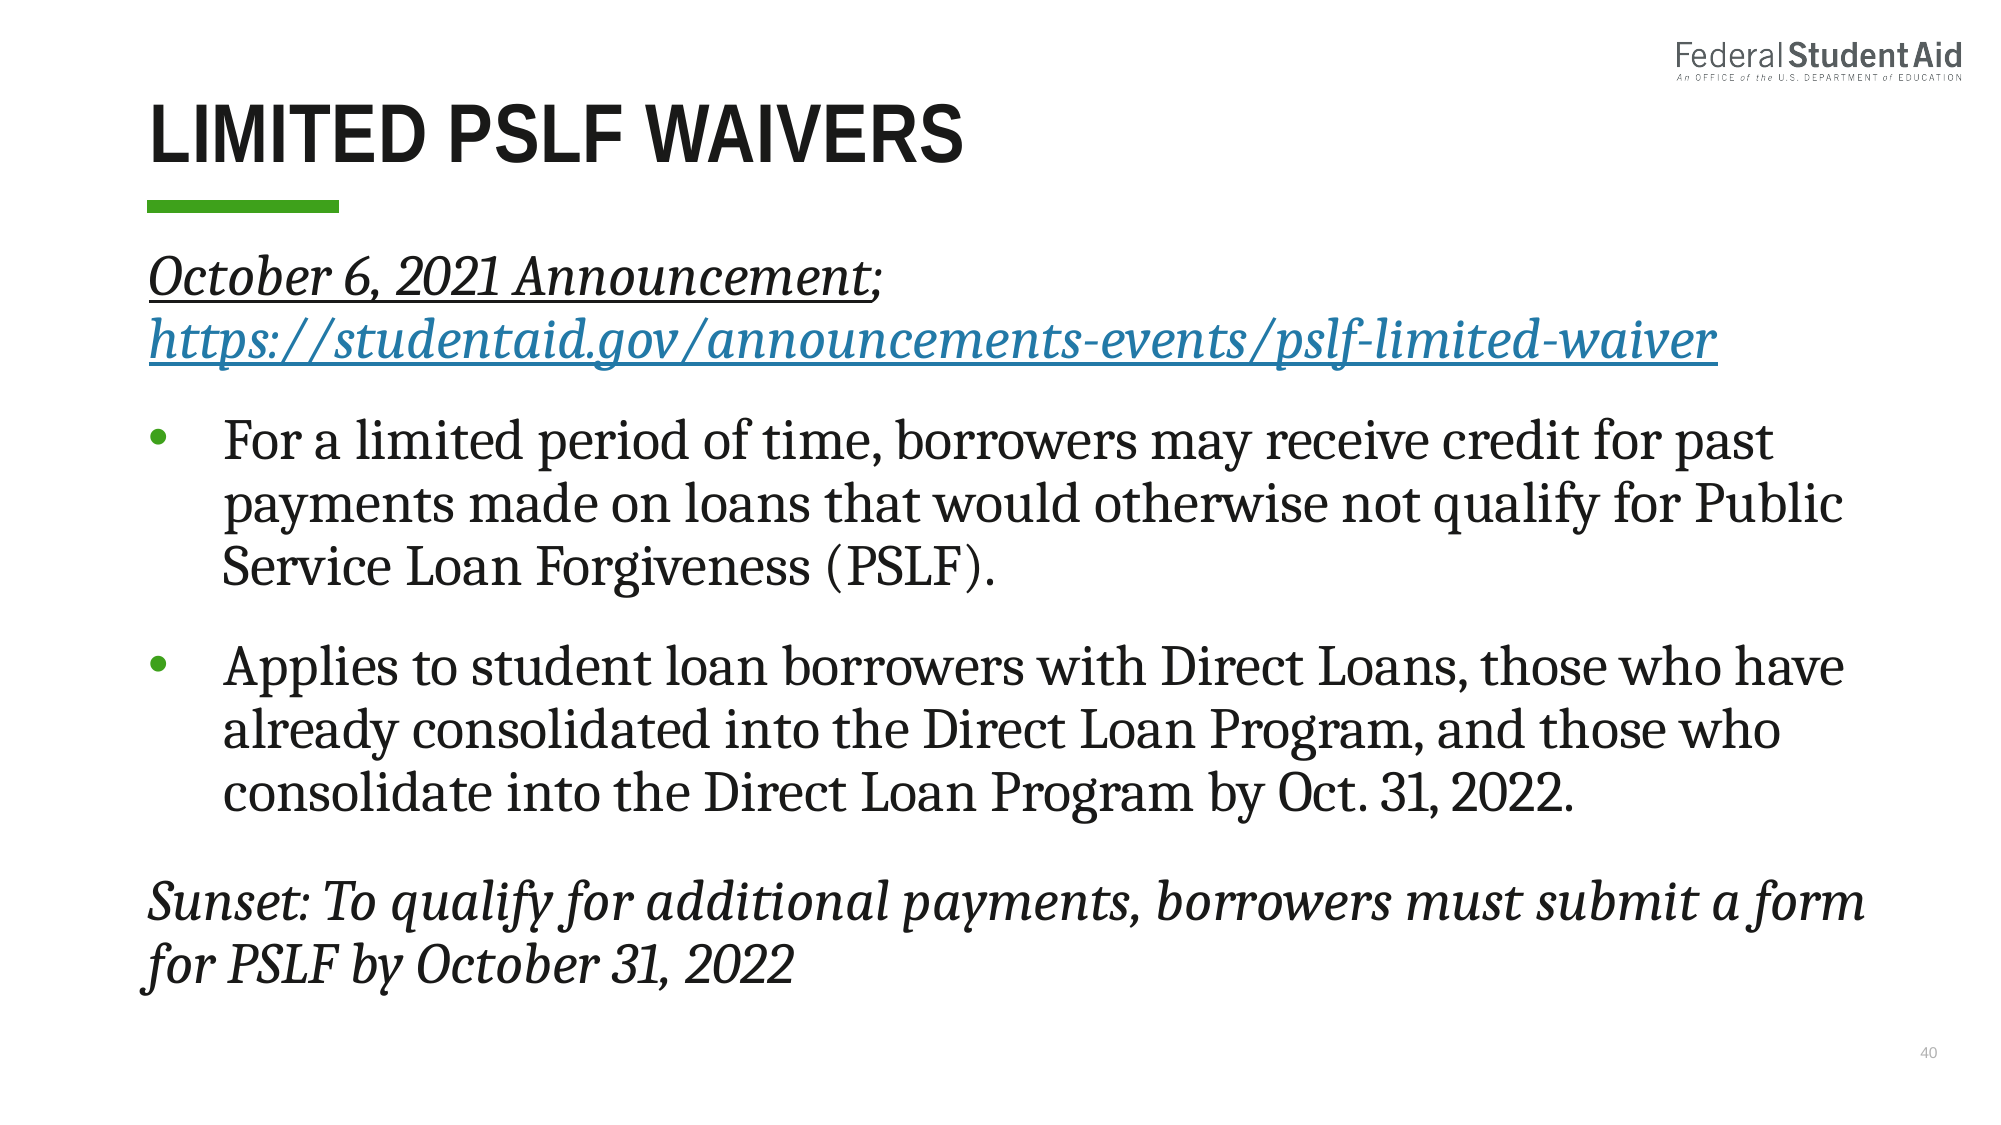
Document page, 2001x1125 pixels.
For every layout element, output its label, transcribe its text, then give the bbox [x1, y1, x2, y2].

list October 6, 2021 Announcement; https://studentaid.gov/announcements-events/pslf-limited-waiver For a limited period of time, borrowers may receive credit for past payments made on loans that would otherwise not qualify for Public Service Loan Forgiveness (PSLF). Applies to student loan borrowers with Direct Loans, those who have already consolidated into the Direct Loan Program, and those who consolidate into the Direct Loan Program by Oct. 31, 2022. Sunset: To qualify for additional payments, borrowers must submit a form for PSLF by October 31, 2022 [133, 237, 1921, 1026]
title Limited pslf Waivers [149, 57, 1606, 189]
slide_number 40 [1920, 1042, 1986, 1094]
picture [1651, 16, 1986, 106]
